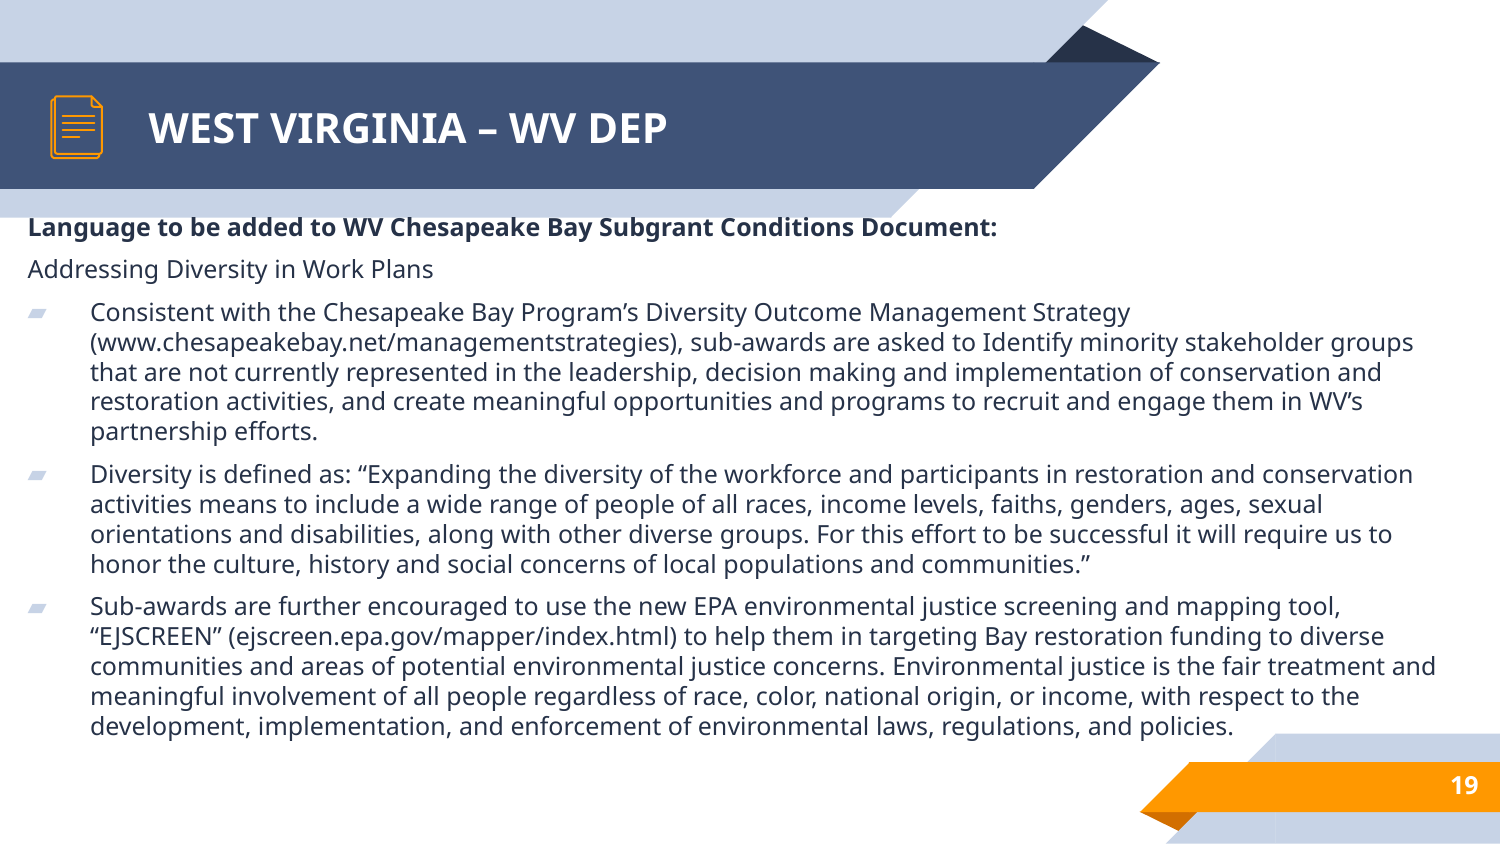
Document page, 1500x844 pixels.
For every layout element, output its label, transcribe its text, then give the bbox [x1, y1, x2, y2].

slide_number 19 [1249, 760, 1494, 813]
title WEST VIRGINIA – WV DEP [133, 64, 1035, 190]
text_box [50, 96, 103, 159]
list Language to be added to WV Chesapeake Bay Subgrant Conditions Document: Addressing Diversity in Work Plans Consistent with the Chesapeake Bay Program’s Diversity Outcome Management Strategy (www.chesapeakebay.net/managementstrategies), sub-awards are asked to Identify minority stakeholder groups that are not currently represented in the leadership, decision making and implementation of conservation and restoration activities, and create meaningful opportunities and programs to recruit and engage them in WV’s partnership efforts. Diversity is defined as: “Expanding the diversity of the workforce and participants in restoration and conservation activities means to include a wide range of people of all races, income levels, faiths, genders, ages, sexual orientations and disabilities, along with other diverse groups. For this effort to be successful it will require us to honor the culture, history and social concerns of local populations and communities.” Sub-awards are further encouraged to use the new EPA environmental justice screening and mapping tool, “EJSCREEN” (ejscreen.epa.gov/mapper/index.html) to help them in targeting Bay restoration funding to diverse communities and areas of potential environmental justice concerns. Environmental justice is the fair treatment and meaningful involvement of all people regardless of race, color, national origin, or income, with respect to the development, implementation, and enforcement of environmental laws, regulations, and policies. [0, 217, 1483, 734]
